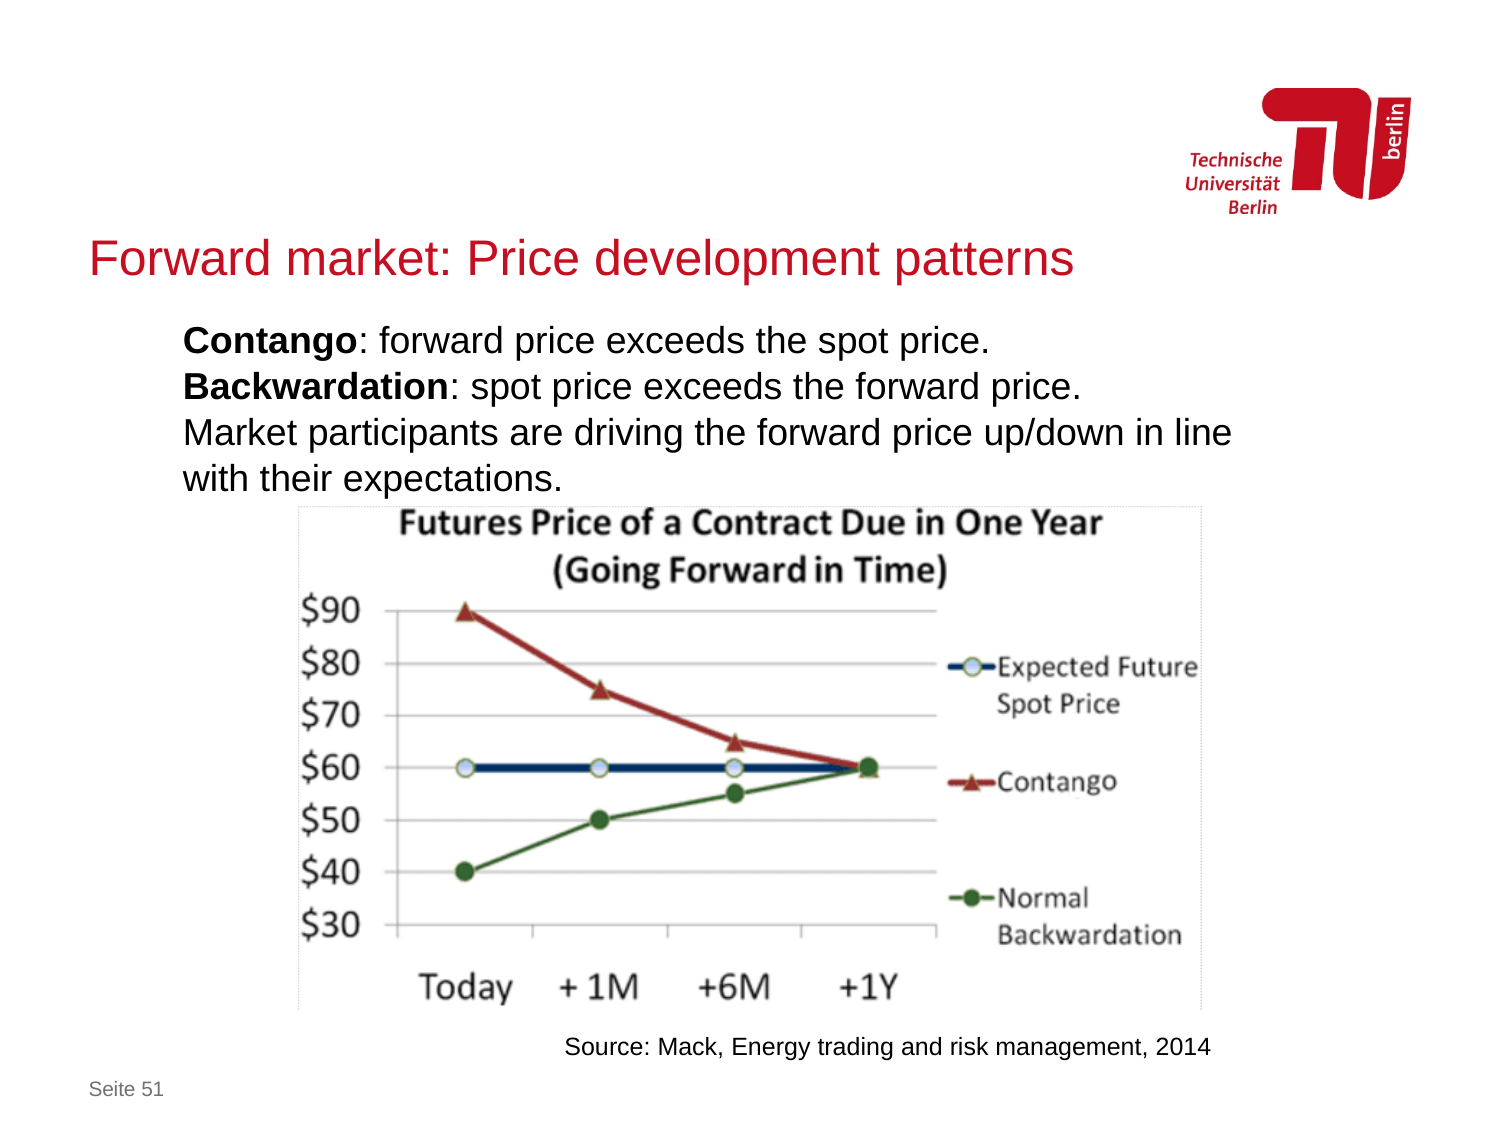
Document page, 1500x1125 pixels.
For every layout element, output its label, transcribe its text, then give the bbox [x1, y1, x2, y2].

list Contango: forward price exceeds the spot price. Backwardation: spot price exceeds the forward price. Market participants are driving the forward price up/down in line with their expectations. [183, 315, 1294, 983]
slide_number Seite 51 [88, 1075, 1176, 1101]
picture [1186, 88, 1411, 214]
picture [298, 506, 1202, 1010]
title Forward market: Price development patterns [88, 226, 1411, 286]
text_box Source: Mack, Energy trading and risk management, 2014 [549, 1023, 1228, 1068]
